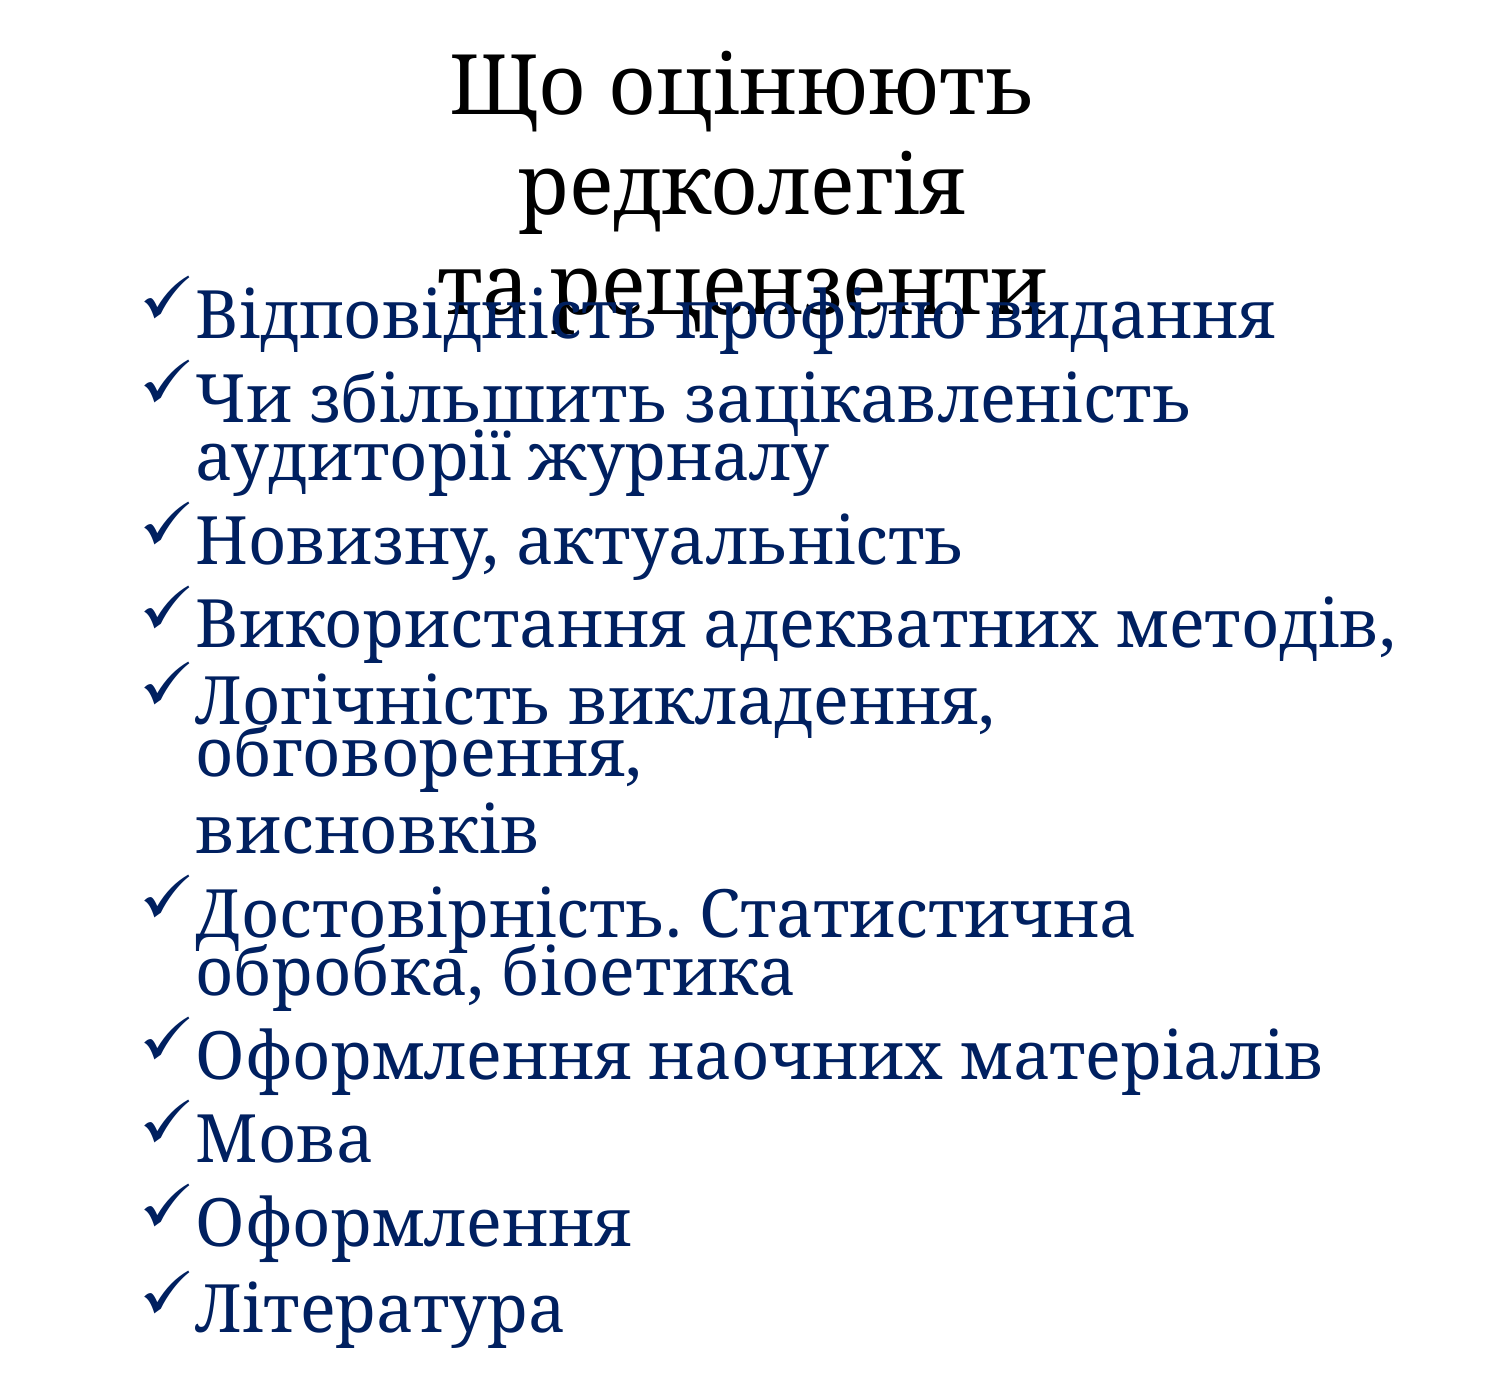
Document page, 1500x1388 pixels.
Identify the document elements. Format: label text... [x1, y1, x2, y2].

text_box Відповідність профілю видання Чи збільшить зацікавленість аудиторії журналу Новизну, актуальність Використання адекватних методів, Логічність викладення, обговорення, висновків Достовірність. Статистична обробка, біоетика Оформлення наочних матеріалів Мова Оформлення Література [137, 290, 1438, 1347]
title Що оцінюють редколегія та рецензенти [249, 31, 1235, 290]
